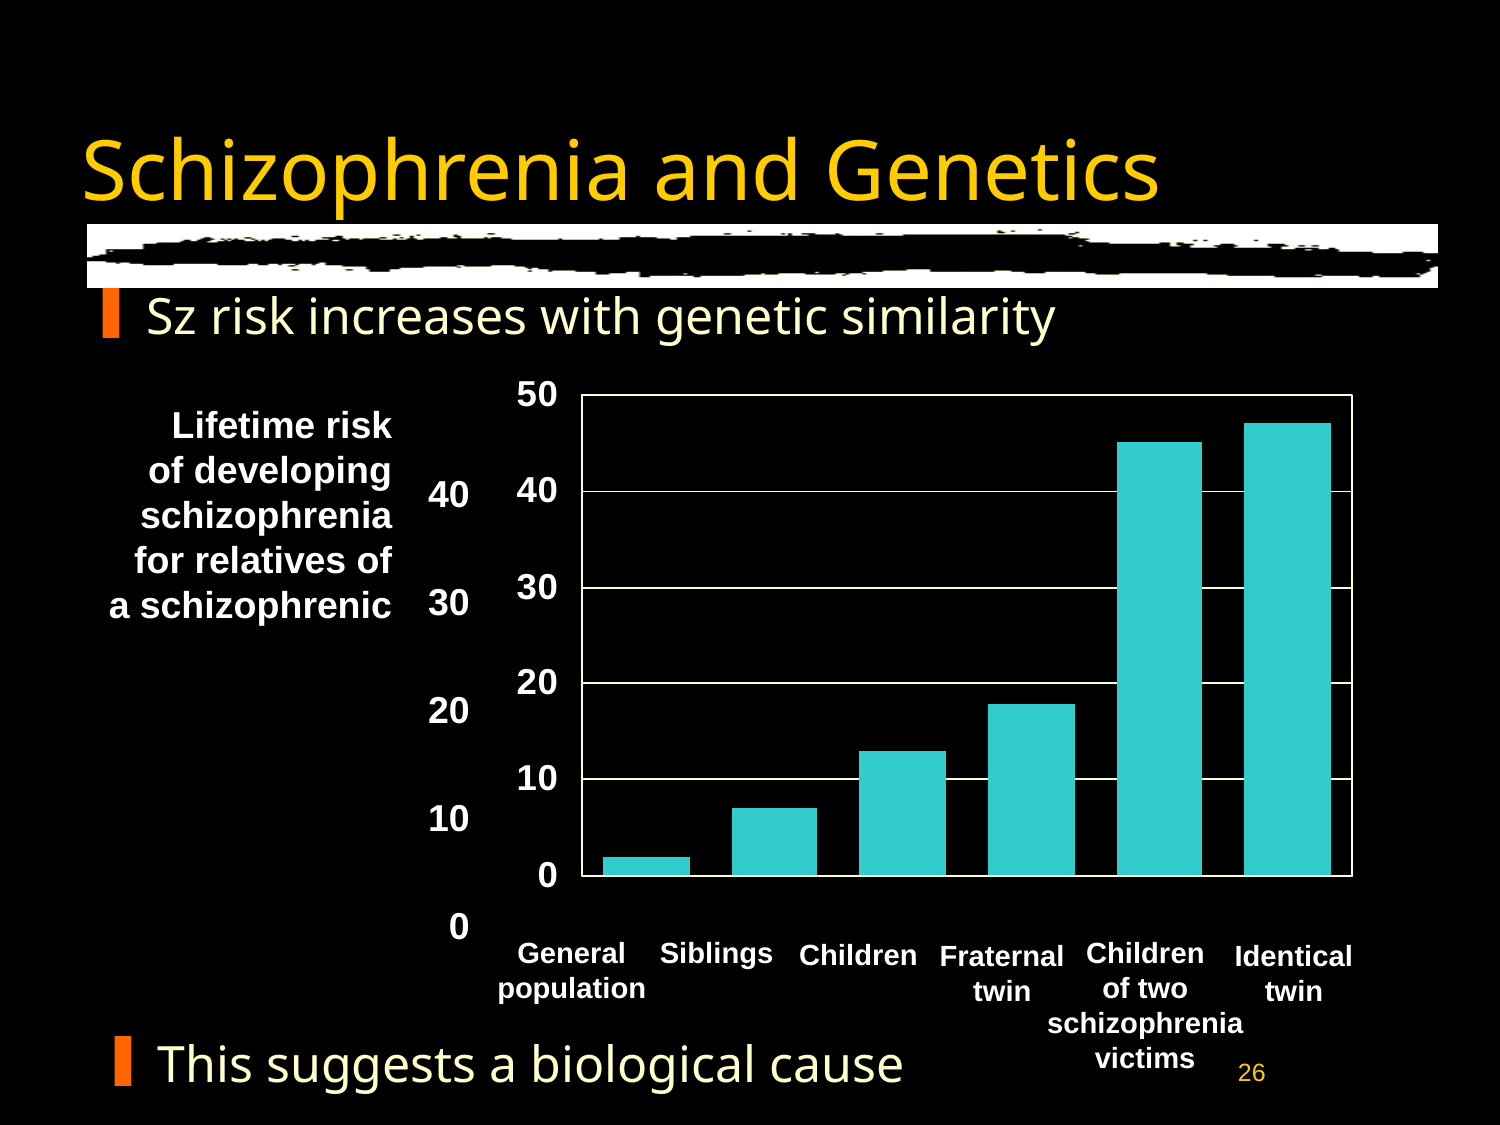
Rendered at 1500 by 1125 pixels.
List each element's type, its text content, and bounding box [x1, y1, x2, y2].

list Sz risk increases with genetic similarity [74, 276, 1417, 378]
title Schizophrenia and Genetics [66, 37, 1413, 226]
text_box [93, 343, 1376, 1082]
text_box This suggests a biological cause [87, 1024, 1147, 1101]
